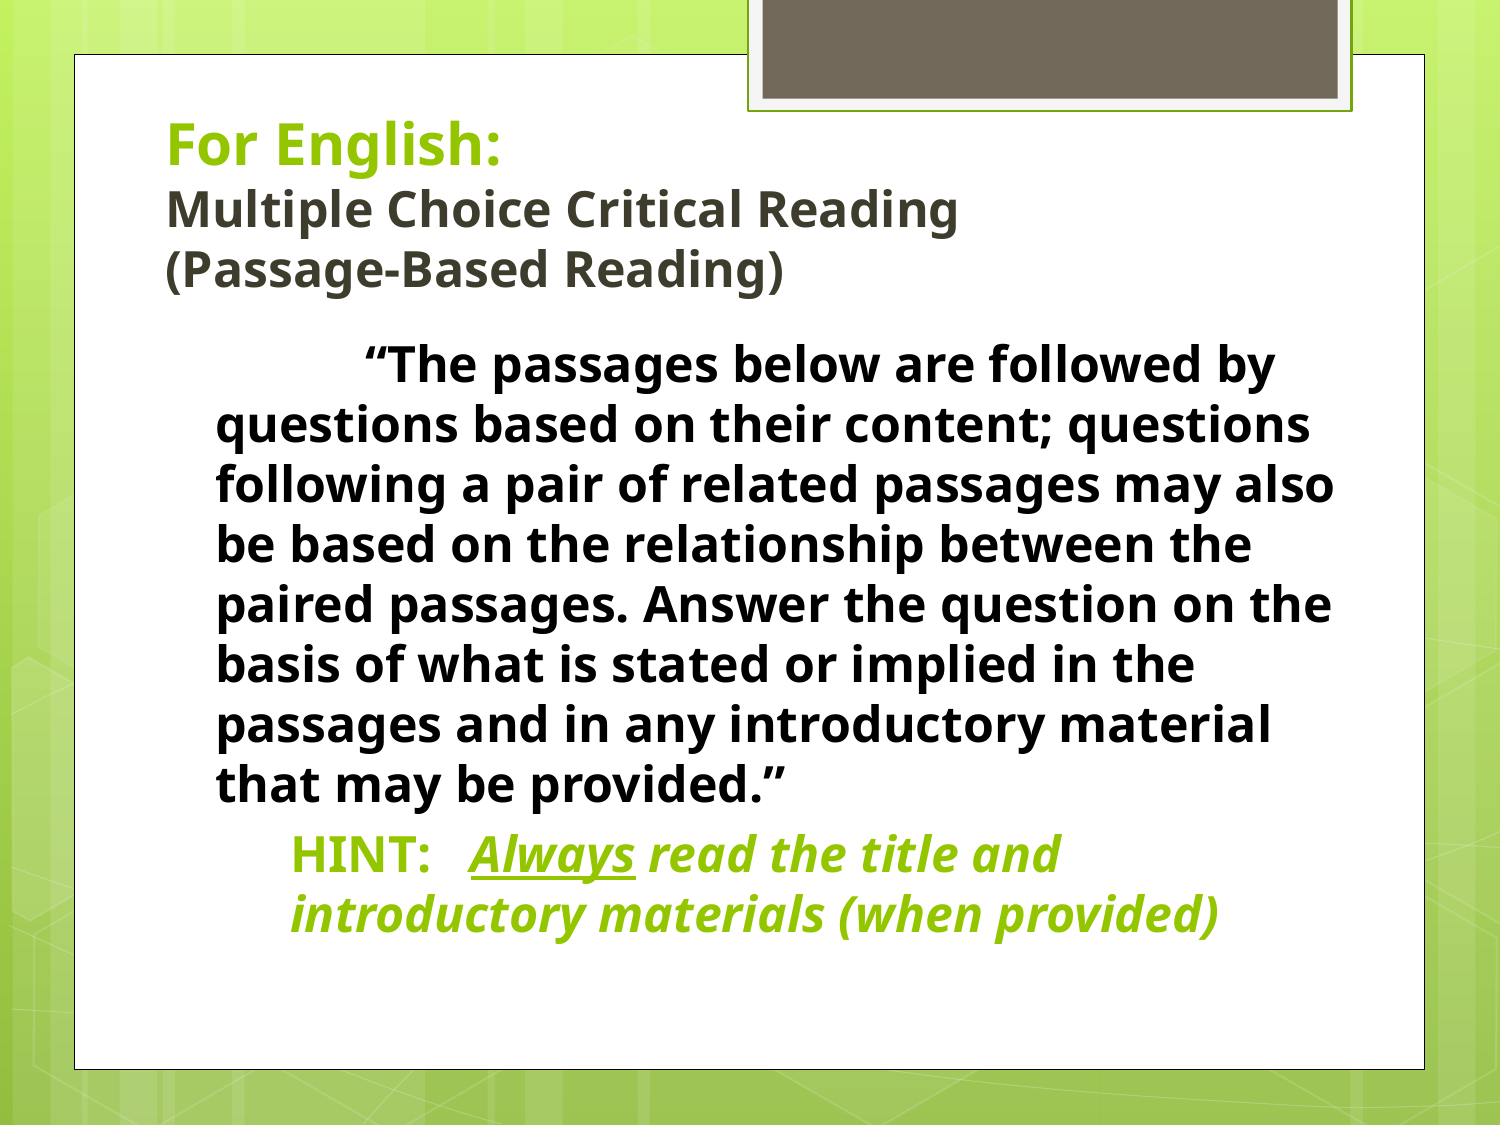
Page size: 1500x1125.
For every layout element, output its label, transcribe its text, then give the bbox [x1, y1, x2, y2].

title For English: Multiple Choice Critical Reading (Passage-Based Reading) [150, 162, 1327, 324]
list “The passages below are followed by questions based on their content; questions following a pair of related passages may also be based on the relationship between the paired passages. Answer the question on the basis of what is stated or implied in the passages and in any introductory material that may be provided.” HINT: Always read the title and introductory materials (when provided) [125, 324, 1363, 975]
